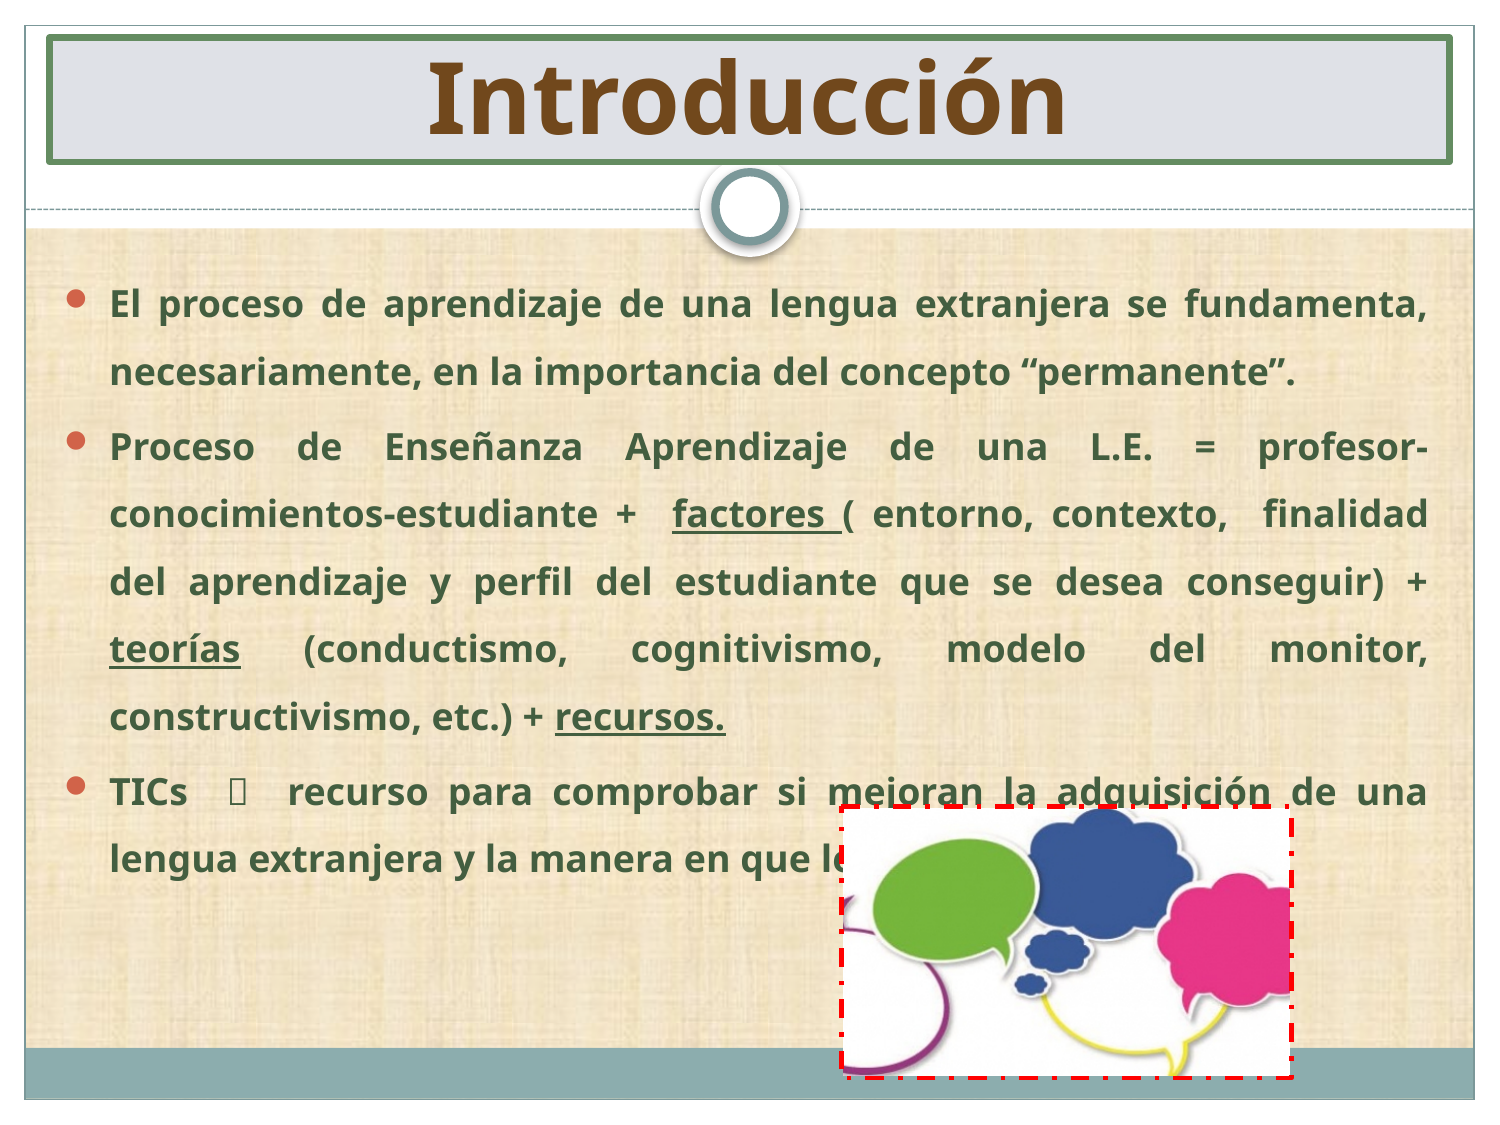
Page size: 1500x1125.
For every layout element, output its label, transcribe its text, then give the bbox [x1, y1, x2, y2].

picture [843, 807, 1290, 1077]
title Introducción [49, 37, 1450, 162]
list El proceso de aprendizaje de una lengua extranjera se fundamenta, necesariamente, en la importancia del concepto “permanente”. Proceso de Enseñanza Aprendizaje de una L.E. = profesor-conocimientos-estudiante + factores ( entorno, contexto, finalidad del aprendizaje y perfil del estudiante que se desea conseguir) + teorías (conductismo, cognitivismo, modelo del monitor, constructivismo, etc.) + recursos. TICs  recurso para comprobar si mejoran la adquisición de una lengua extranjera y la manera en que lo hacen. [49, 250, 1445, 1001]
